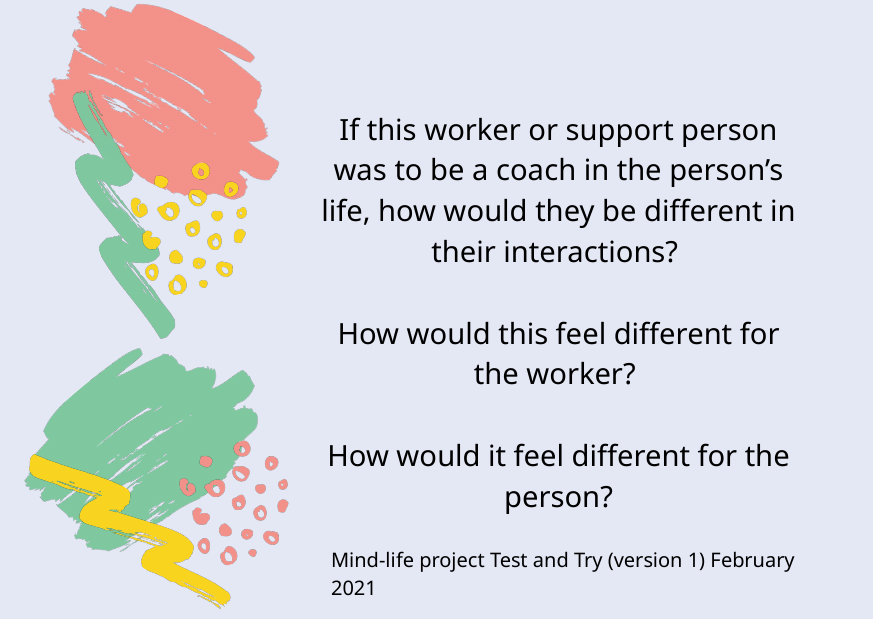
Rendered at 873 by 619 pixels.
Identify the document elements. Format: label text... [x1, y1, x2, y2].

text_box If this worker or support person was to be a coach in the person’s life, how would they be different in their interactions? How would this feel different for the worker? How would it feel different for the person? [323, 105, 806, 514]
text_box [0, 0, 319, 619]
text_box Mind-life project Test and Try (version 1) February 2021 [331, 543, 812, 600]
